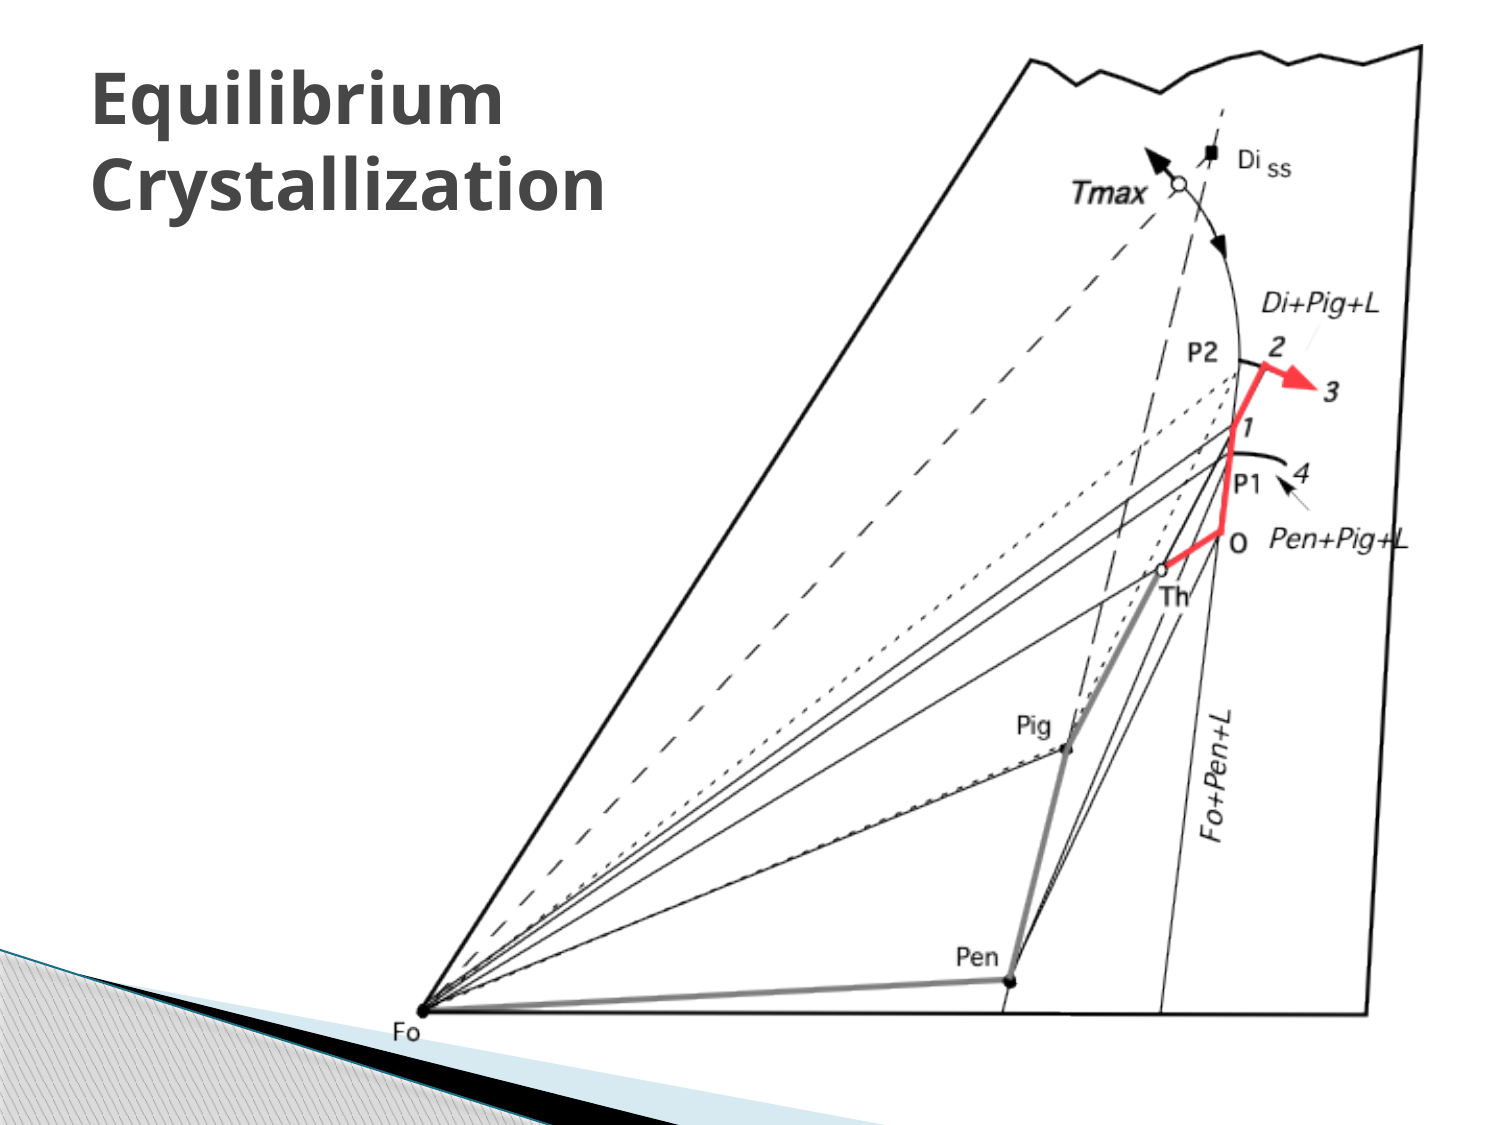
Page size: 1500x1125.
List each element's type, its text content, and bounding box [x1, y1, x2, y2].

title Equilibrium Crystallization [75, 45, 393, 233]
picture [393, 44, 1426, 1050]
